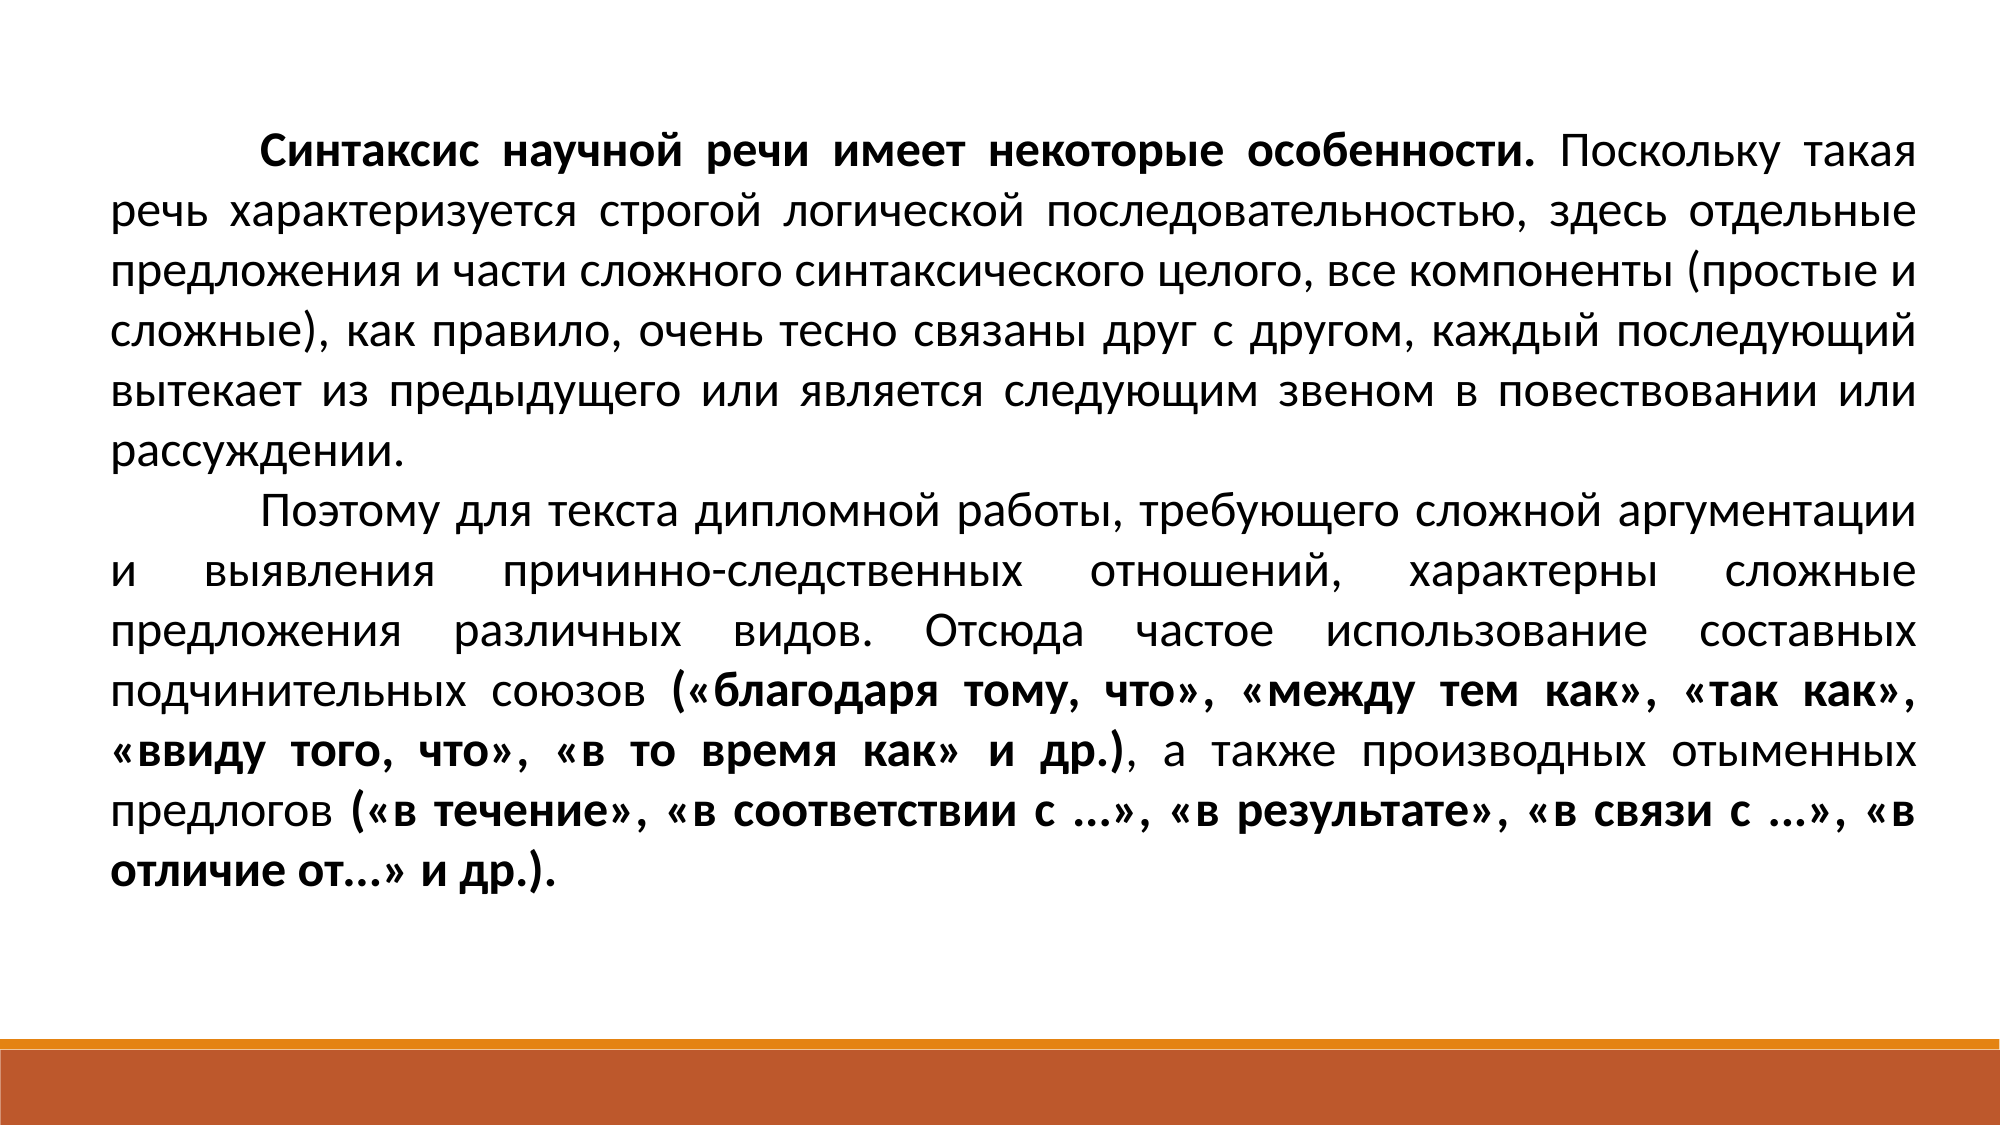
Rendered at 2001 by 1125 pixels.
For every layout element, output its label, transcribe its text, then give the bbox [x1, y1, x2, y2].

text_box Синтаксис научной речи имеет некоторые особенности. Поскольку такая речь характеризуется строгой логической последовательностью, здесь отдельные предложения и части сложного синтаксического целого, все компоненты (простые и сложные), как правило, очень тесно связаны друг с другом, каждый последующий вытекает из предыдущего или является следующим звеном в повествовании или рассуждении. Поэтому для текста дипломной работы, требующего сложной аргументации и выявления причинно-следственных отношений, характерны сложные предложения различных видов. Отсюда частое использование составных подчинительных союзов («благодаря тому, что», «между тем как», «так как», «ввиду того, что», «в то время как» и др.), а также производных отыменных предлогов («в течение», «в соответствии с ...», «в результате», «в связи с ...», «в отличие от...» и др.). [95, 109, 1932, 905]
